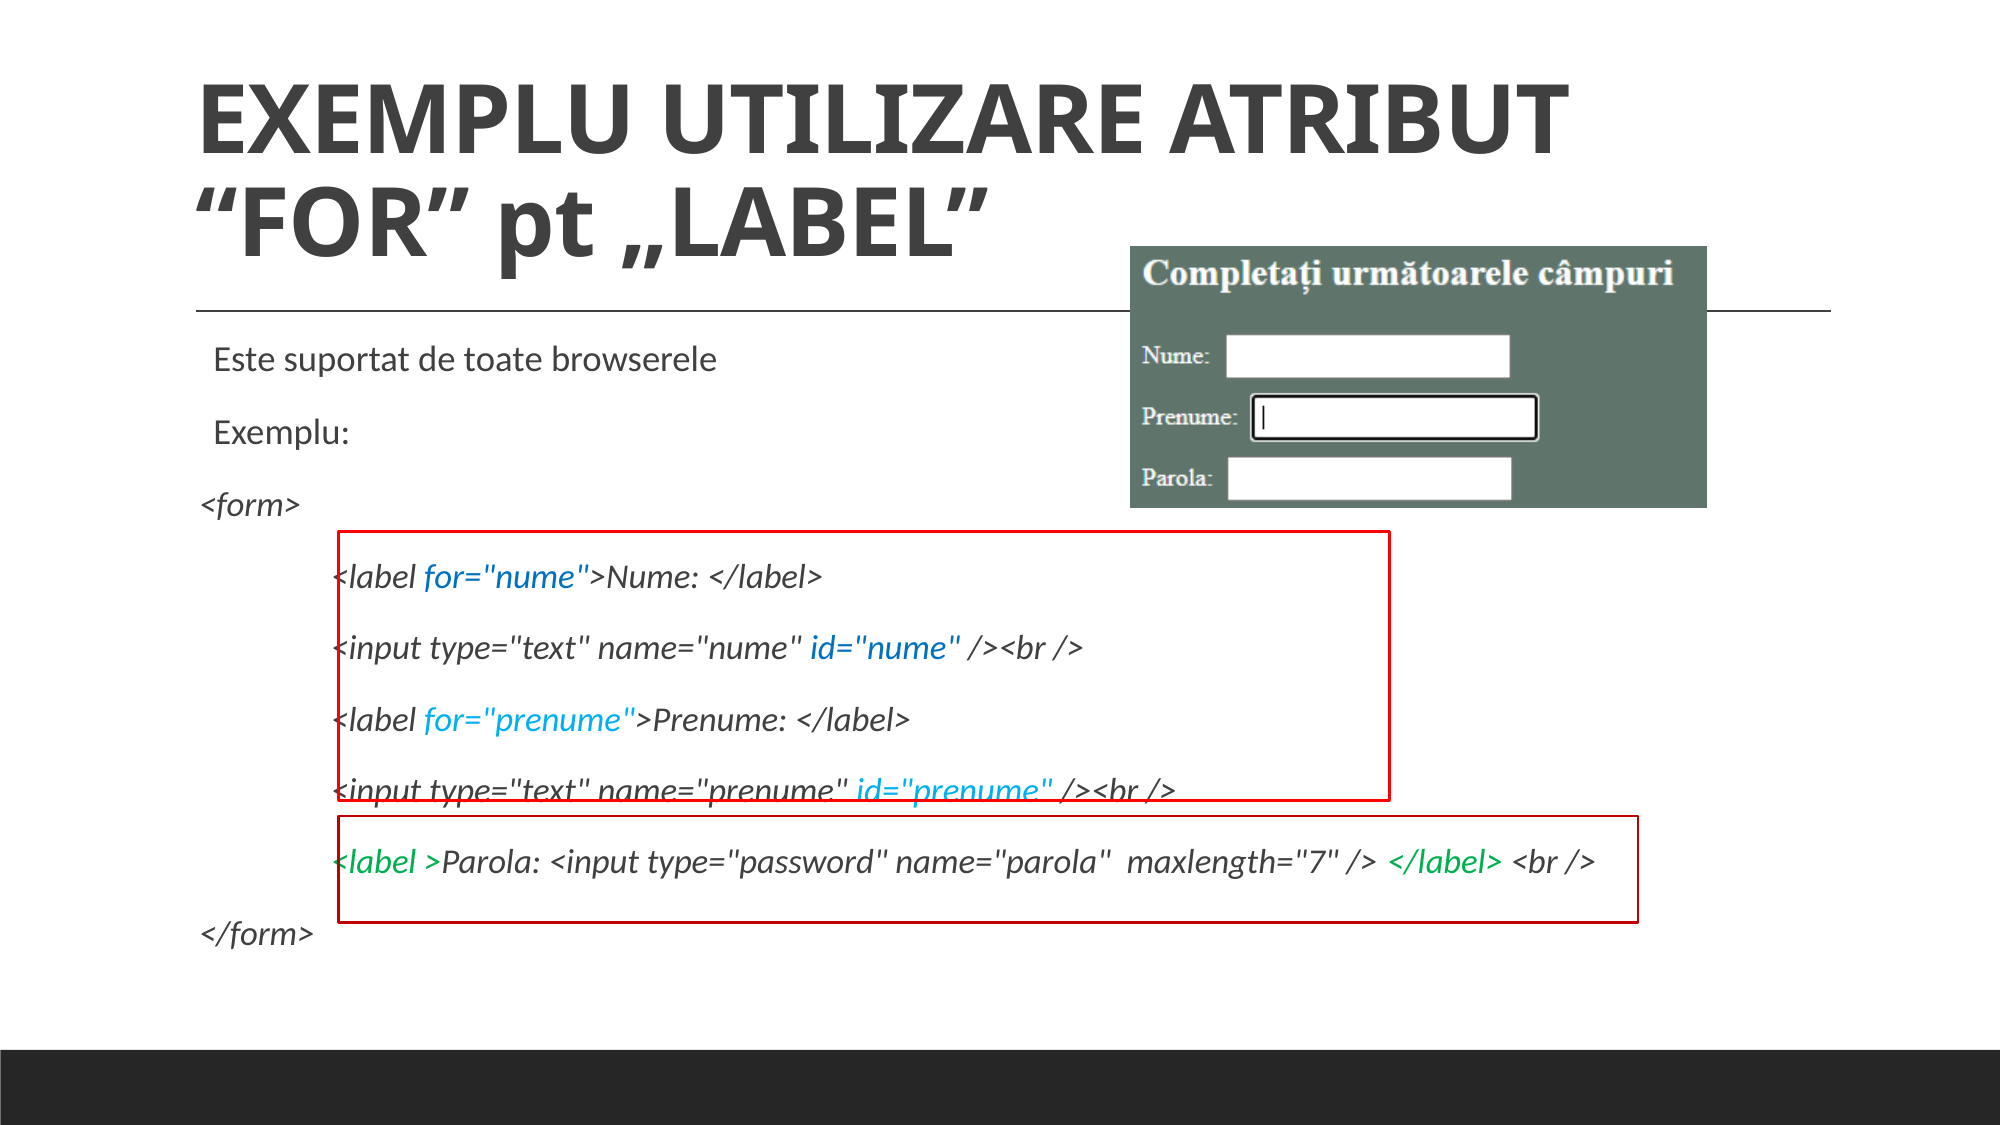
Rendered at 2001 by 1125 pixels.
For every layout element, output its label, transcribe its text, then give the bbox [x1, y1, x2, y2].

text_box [337, 531, 1639, 923]
picture [1129, 245, 1708, 508]
list Este suportat de toate browserele Exemplu: <form> <label for="nume">Nume: </label> <input type="text" name="nume" id="nume" /><br /> <label for="prenume">Prenume: </label> <input type="text" name="prenume" id="prenume" /><br /> <label >Parola: <input type="password" name="parola" maxlength="7" /> </label> <br /> </form> [199, 322, 1617, 1010]
title EXEMPLU UTILIZARE ATRIBUT “FOR” pt „LABEL” [180, 47, 1830, 285]
